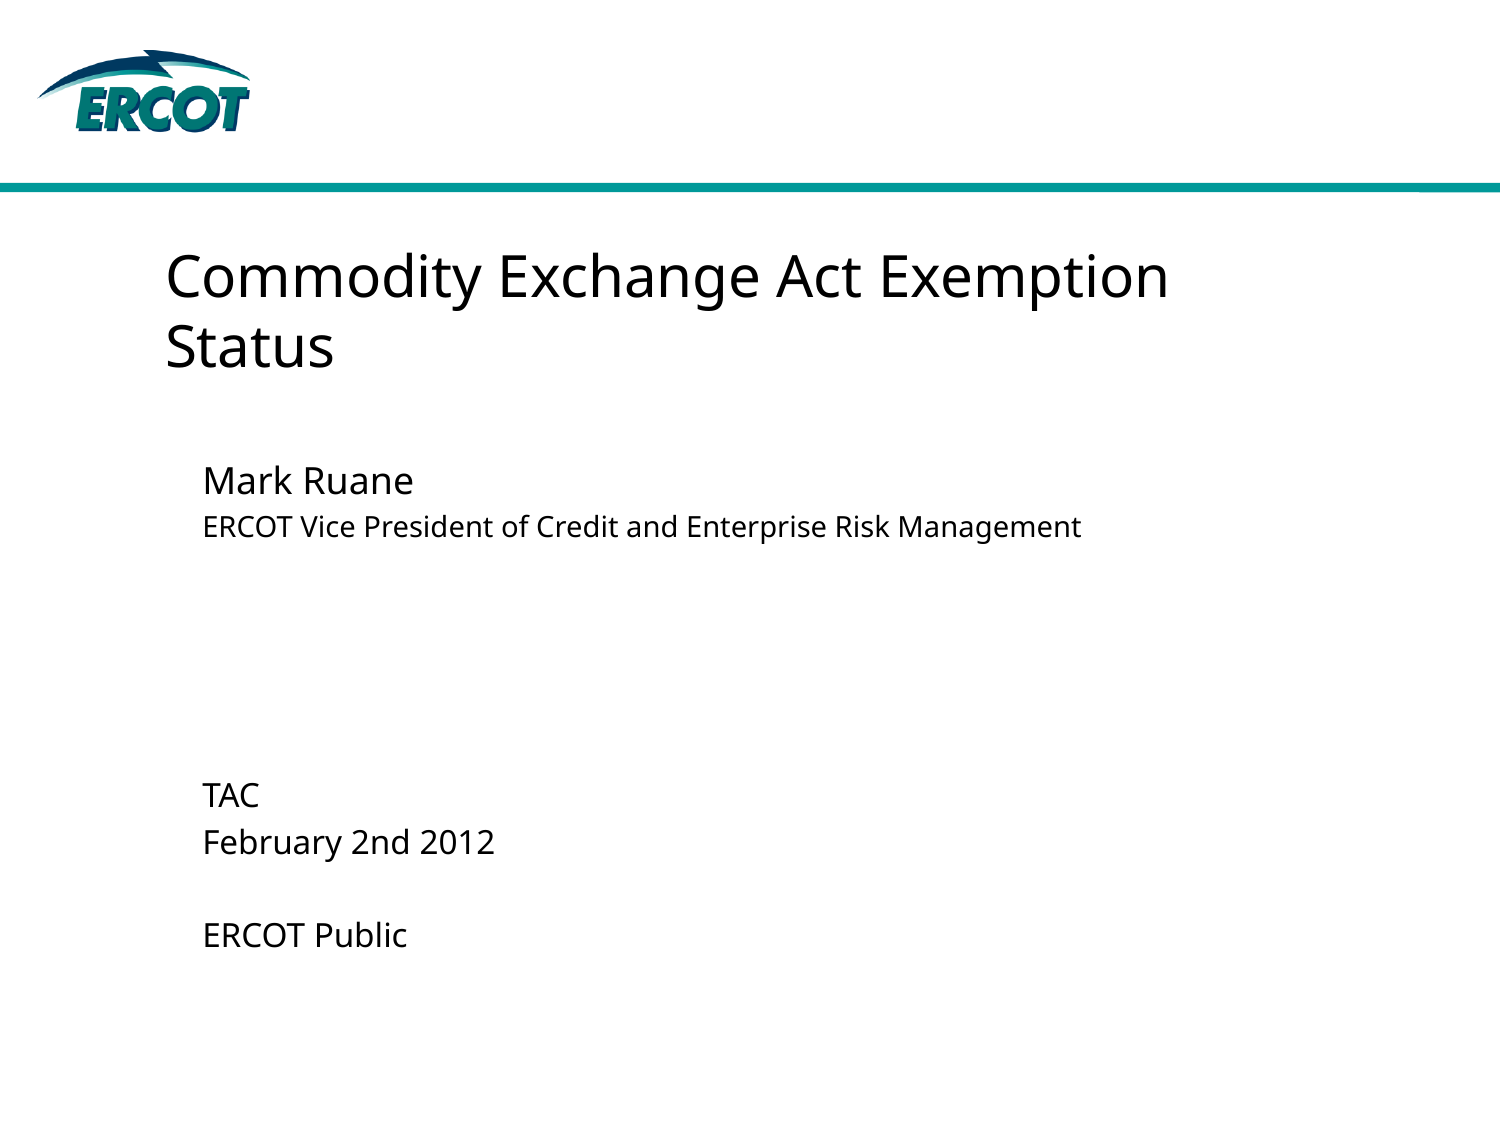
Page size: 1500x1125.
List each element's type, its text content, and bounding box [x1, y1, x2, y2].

picture [37, 50, 250, 136]
text_box Mark Ruane ERCOT Vice President of Credit and Enterprise Risk Management TAC February 2nd 2012 ERCOT Public [187, 450, 1288, 1100]
title Commodity Exchange Act Exemption Status [150, 262, 1425, 425]
